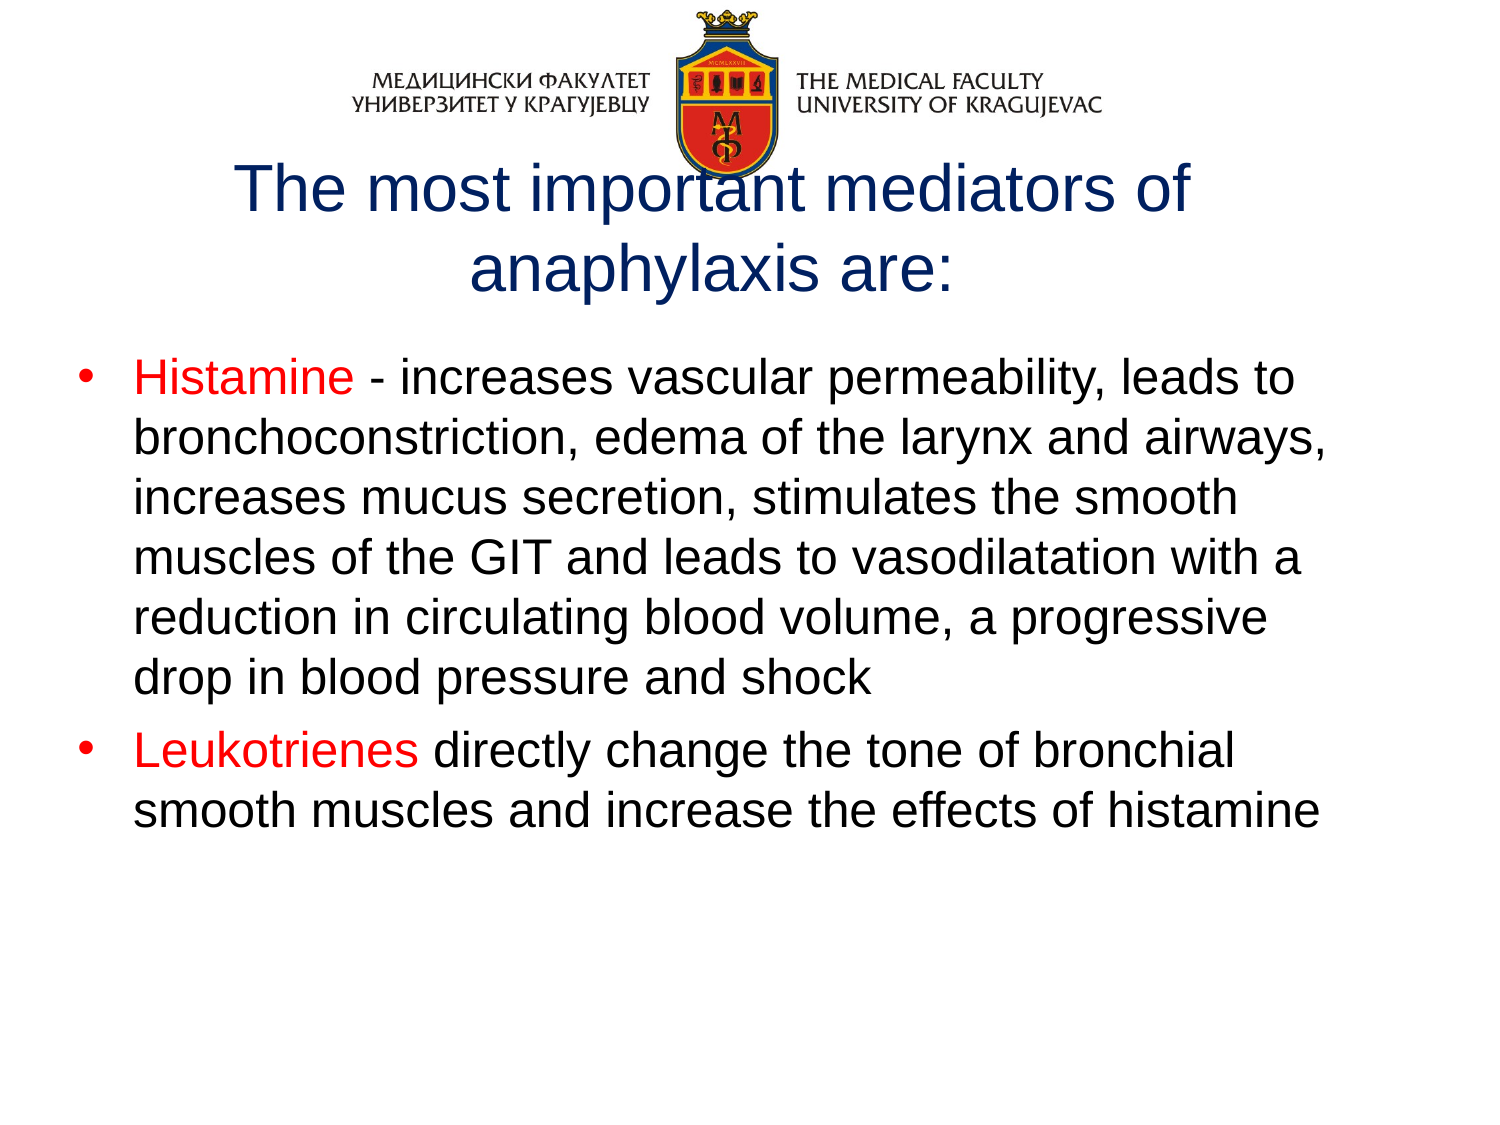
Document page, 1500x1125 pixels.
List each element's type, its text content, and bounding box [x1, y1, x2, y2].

picture [328, 0, 1125, 162]
text_box The most important mediators of anaphylaxis are: [37, 162, 1388, 287]
text_box Histamine - increases vascular permeability, leads to bronchoconstriction, edema of the larynx and airways, increases mucus secretion, stimulates the smooth muscles of the GIT and leads to vasodilatation with a reduction in circulating blood volume, a progressive drop in blood pressure and shock Leukotrienes directly change the tone of bronchial smooth muscles and increase the effects of histamine [62, 337, 1363, 863]
